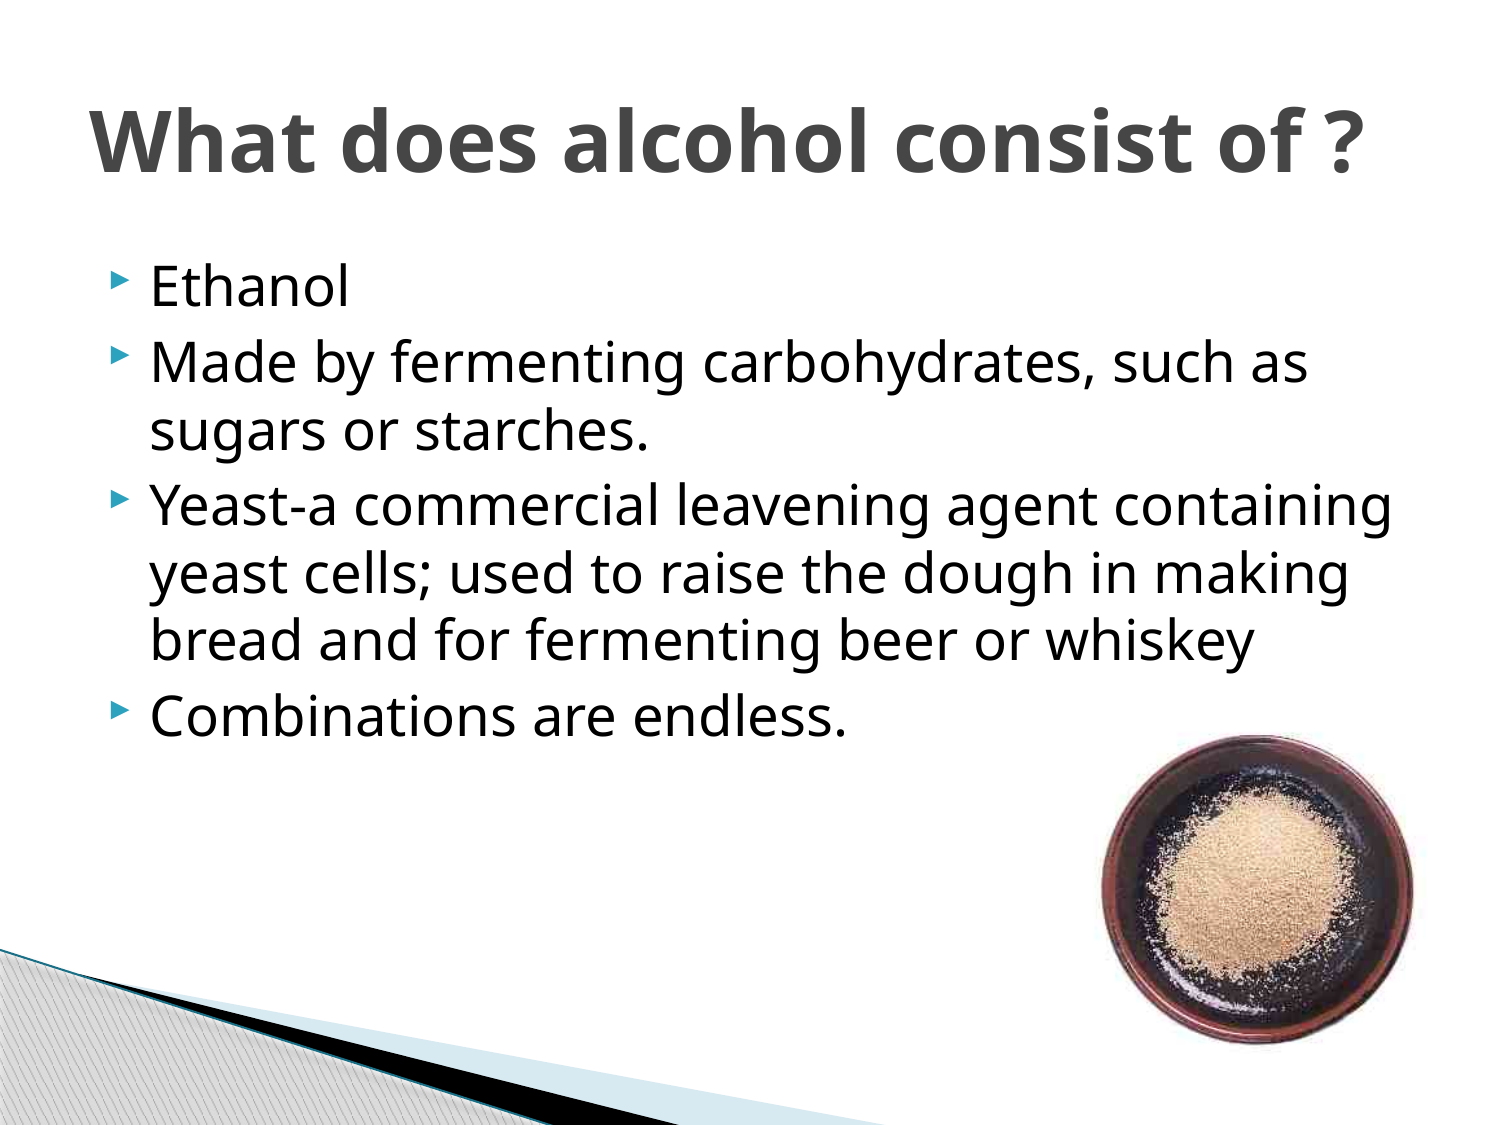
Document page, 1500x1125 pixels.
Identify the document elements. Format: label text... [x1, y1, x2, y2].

title What does alcohol consist of ? [75, 45, 1425, 233]
picture [1074, 712, 1438, 1068]
list Ethanol Made by fermenting carbohydrates, such as sugars or starches. Yeast-a commercial leavening agent containing yeast cells; used to raise the dough in making bread and for fermenting beer or whiskey Combinations are endless. [75, 243, 1425, 986]
